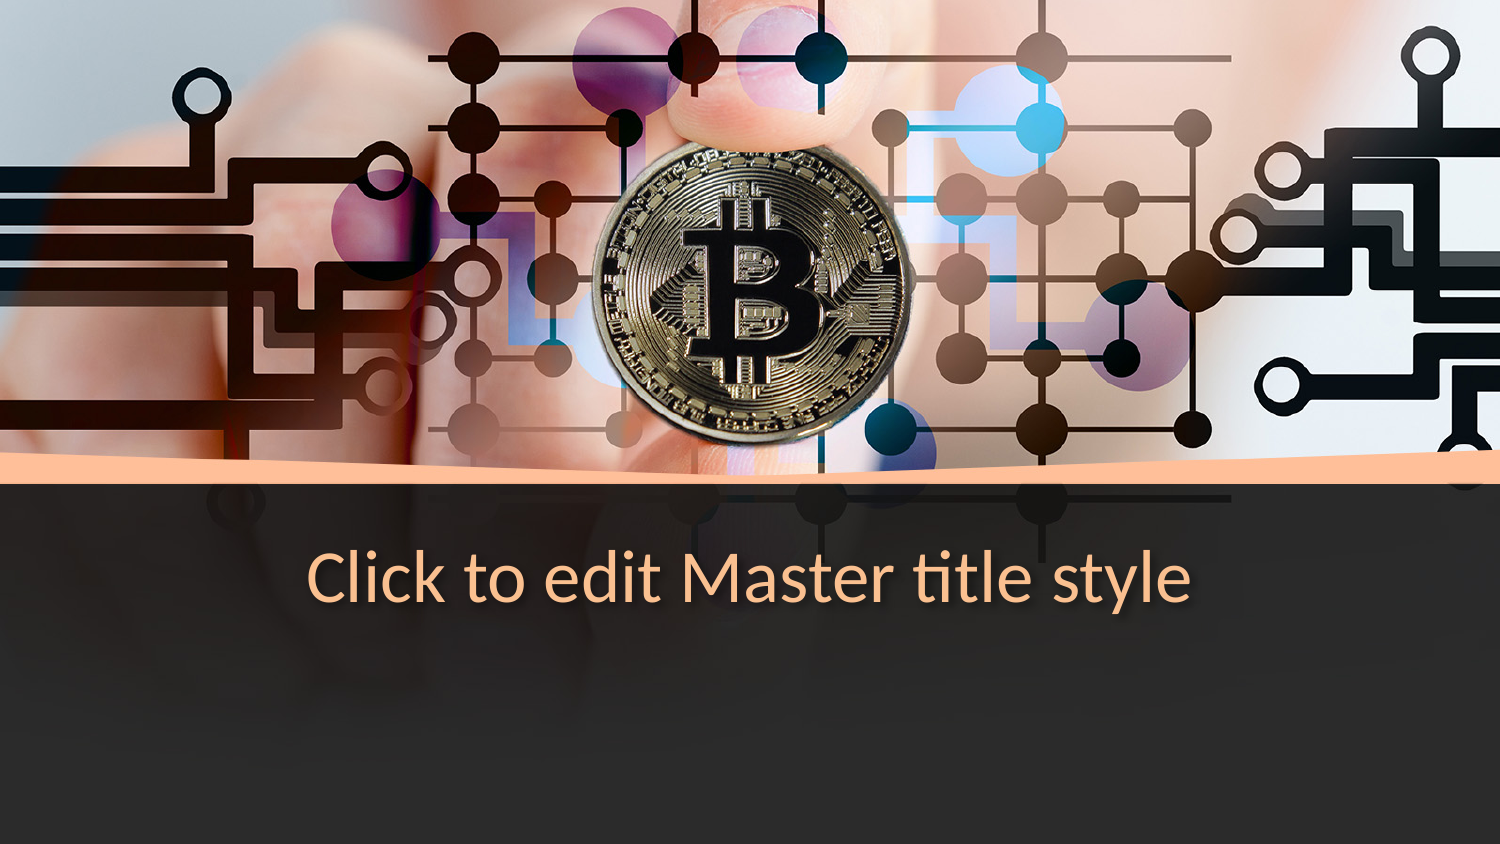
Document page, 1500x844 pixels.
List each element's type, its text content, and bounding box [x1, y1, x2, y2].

picture [0, 0, 1500, 844]
title Click to edit Master title style [73, 471, 1427, 673]
